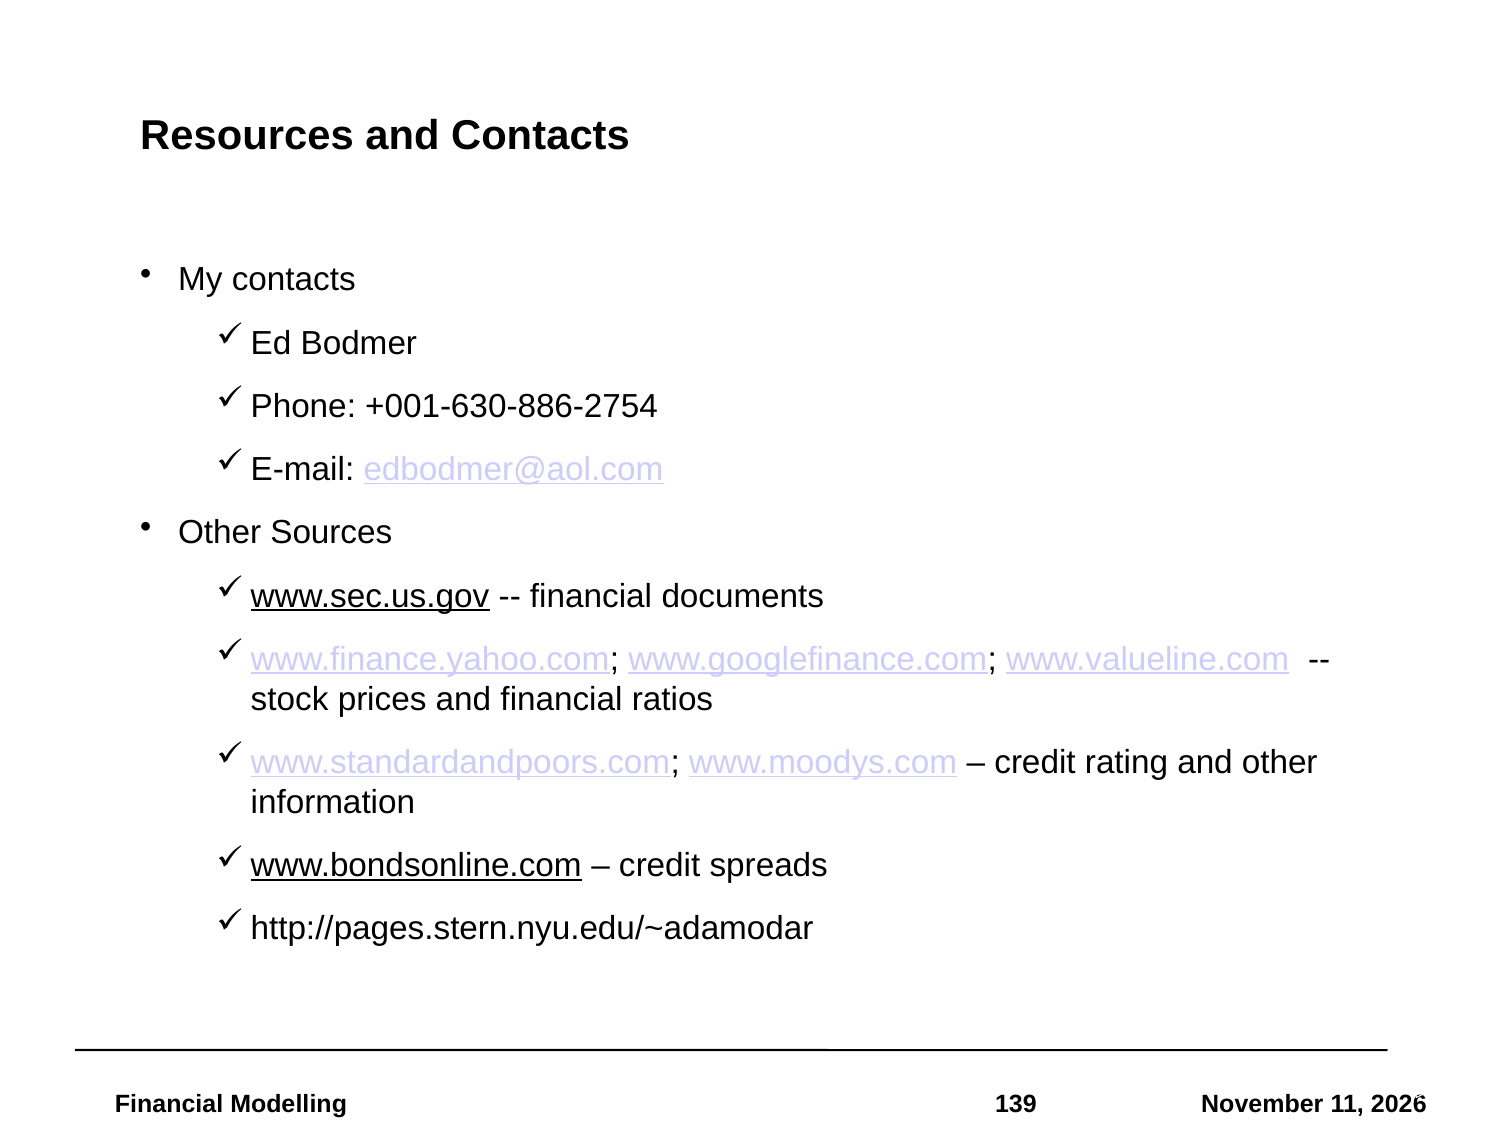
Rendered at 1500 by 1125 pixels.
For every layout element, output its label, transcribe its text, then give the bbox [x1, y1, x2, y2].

list My contacts Ed Bodmer Phone: +001-630-886-2754 E-mail: edbodmer@aol.com Other Sources www.sec.us.gov -- financial documents www.finance.yahoo.com; www.googlefinance.com; www.valueline.com -- stock prices and financial ratios www.standardandpoors.com; www.moodys.com – credit rating and other information www.bondsonline.com – credit spreads http://pages.stern.nyu.edu/~adamodar [124, 249, 1413, 1001]
title Resources and Contacts [124, 99, 1413, 226]
